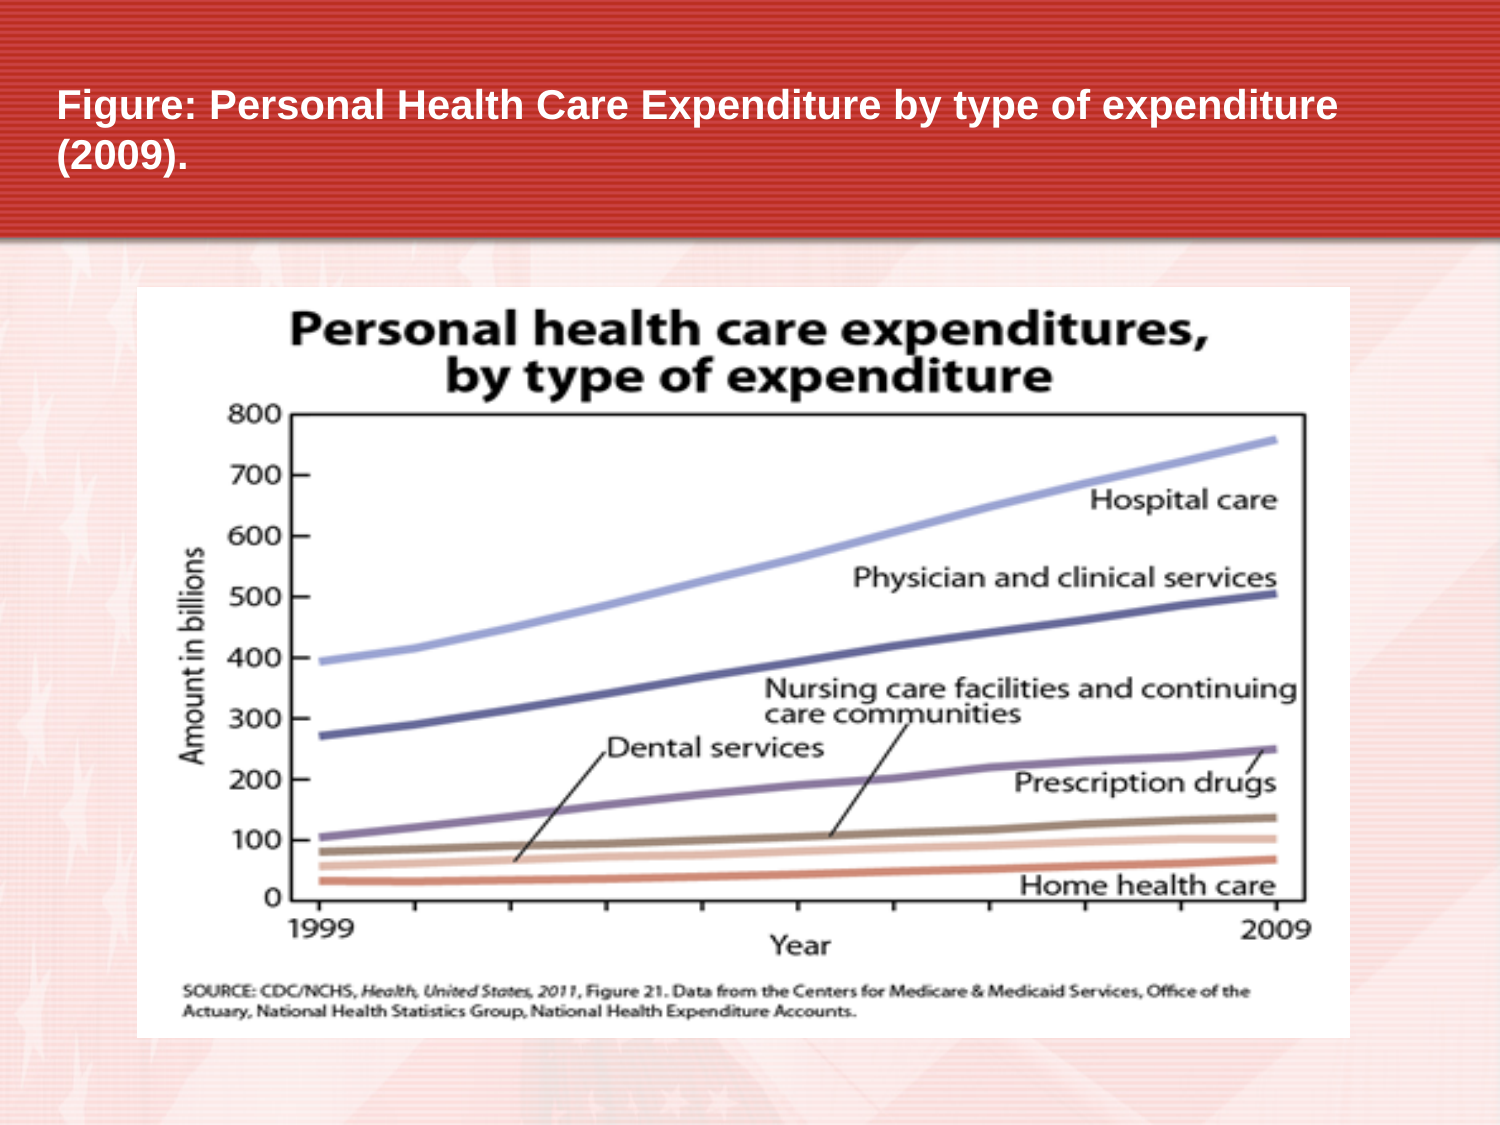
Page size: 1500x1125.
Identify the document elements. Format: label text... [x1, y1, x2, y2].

picture [0, 0, 1500, 1125]
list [137, 287, 1351, 1038]
title Figure: Personal Health Care Expenditure by type of expenditure (2009). [41, 42, 1459, 186]
